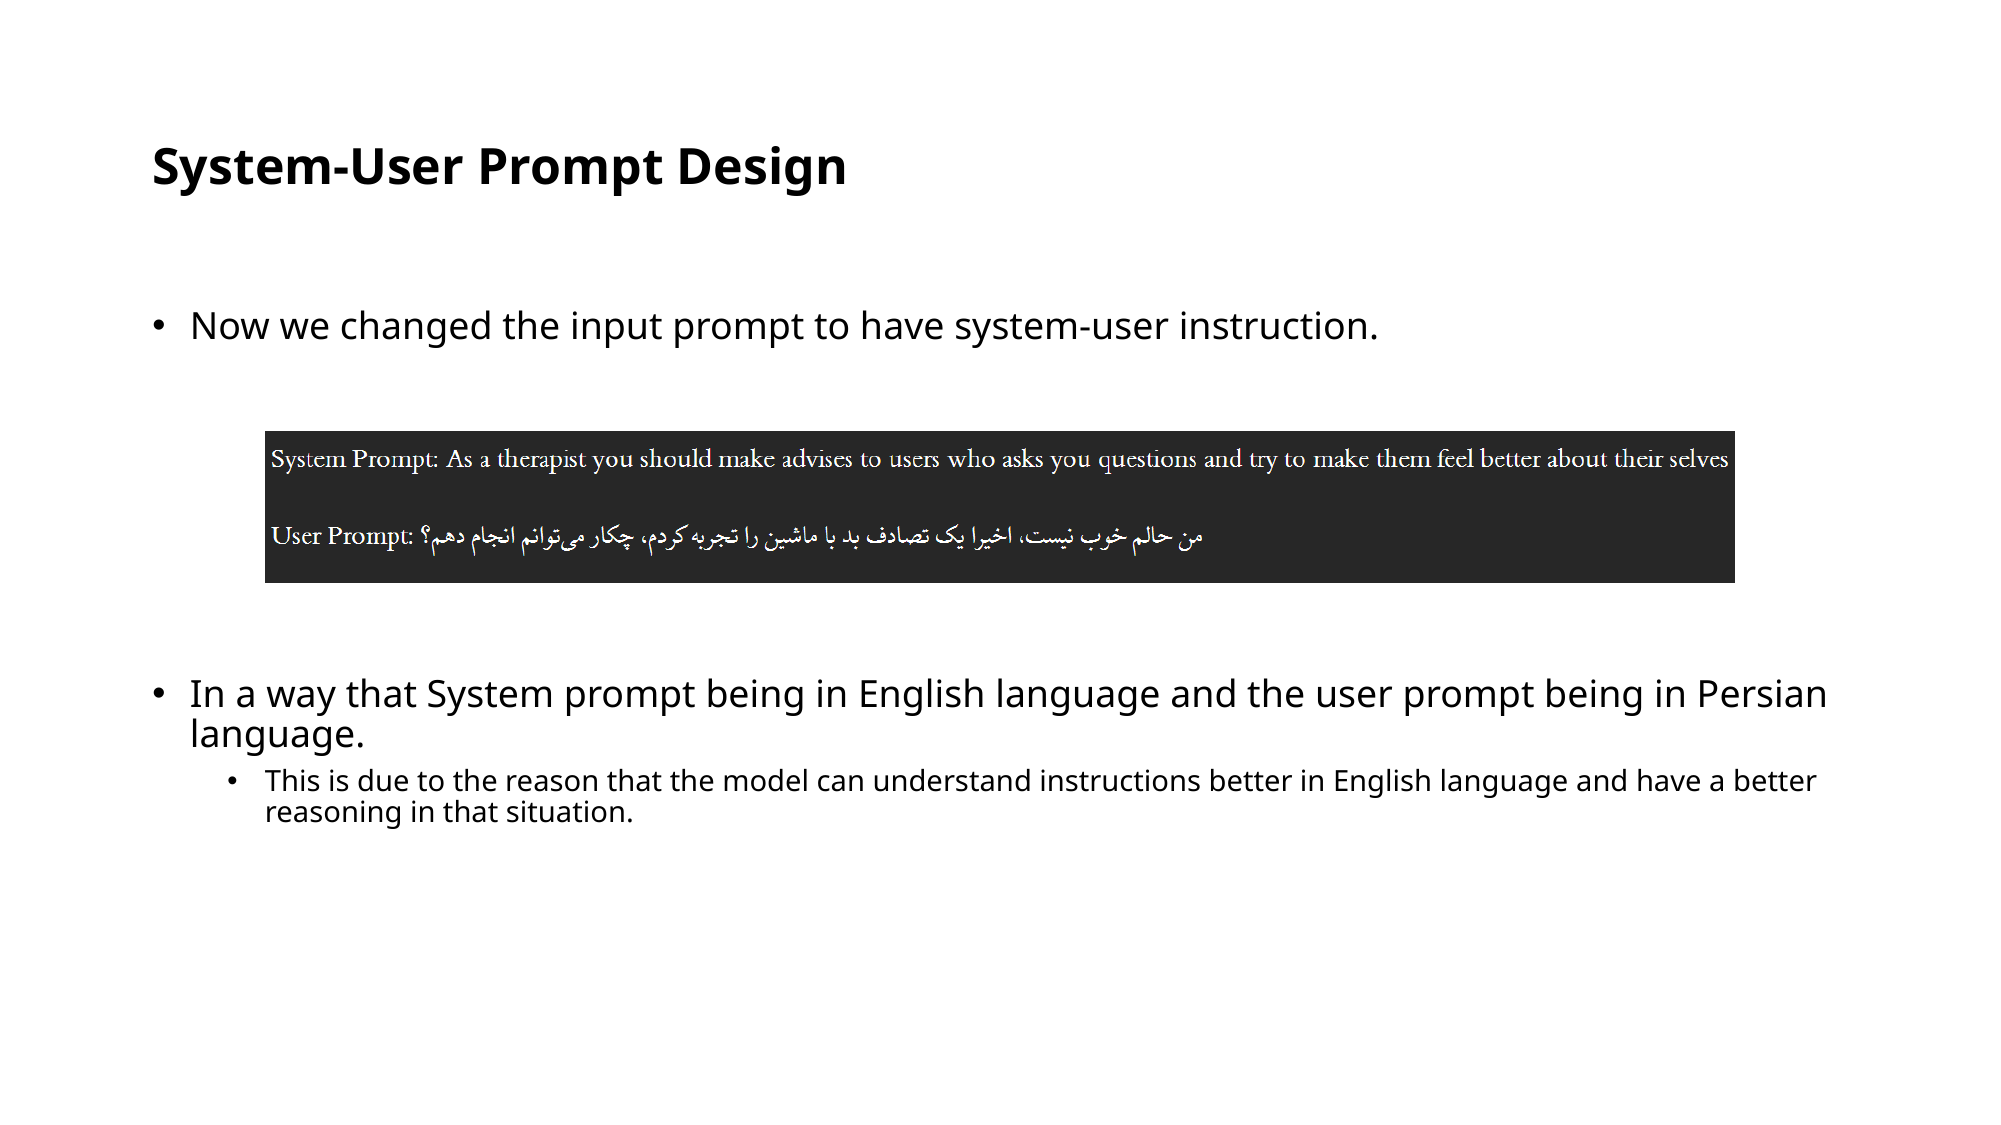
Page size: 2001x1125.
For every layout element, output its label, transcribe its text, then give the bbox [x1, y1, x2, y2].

picture [264, 431, 1736, 584]
list Now we changed the input prompt to have system-user instruction. In a way that System prompt being in English language and the user prompt being in Persian language. This is due to the reason that the model can understand instructions better in English language and have a better reasoning in that situation. [137, 299, 1863, 1014]
title System-User Prompt Design [137, 59, 1863, 278]
